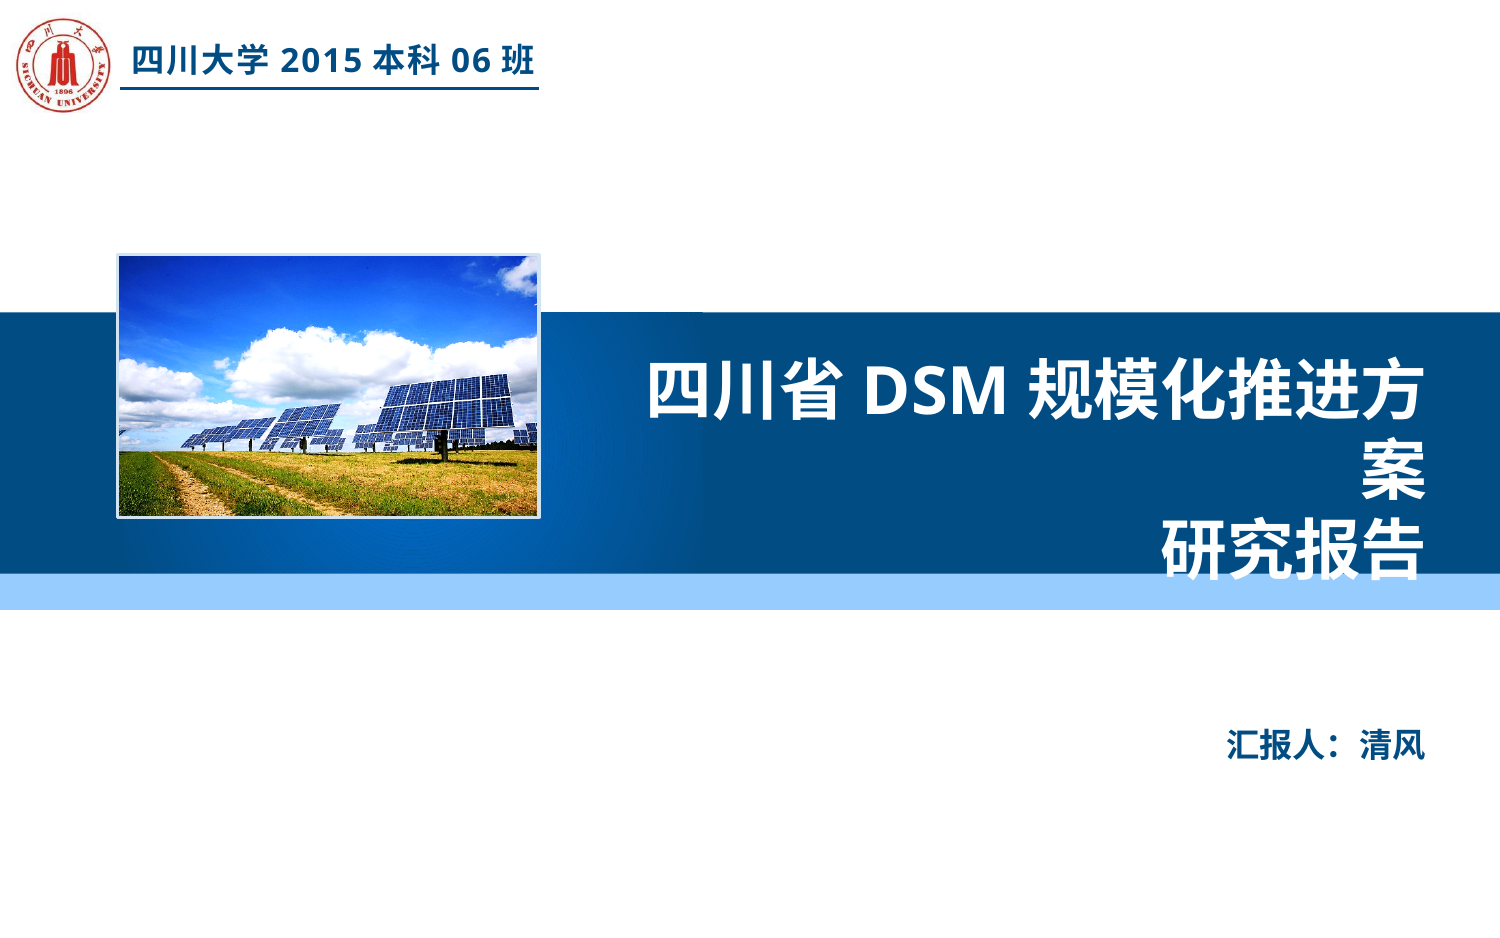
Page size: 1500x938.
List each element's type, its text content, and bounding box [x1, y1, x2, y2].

picture [0, 2, 126, 129]
text_box [705, 310, 1500, 571]
picture [118, 255, 538, 517]
text_box 汇报人：清风 [1211, 717, 1441, 772]
text_box 四川省DSM规模化推进方案 研究报告 [565, 340, 1443, 595]
text_box 四川大学2015本科06班 [130, 31, 550, 87]
text_box [0, 310, 122, 571]
text_box [122, 310, 705, 571]
text_box [0, 571, 1500, 612]
